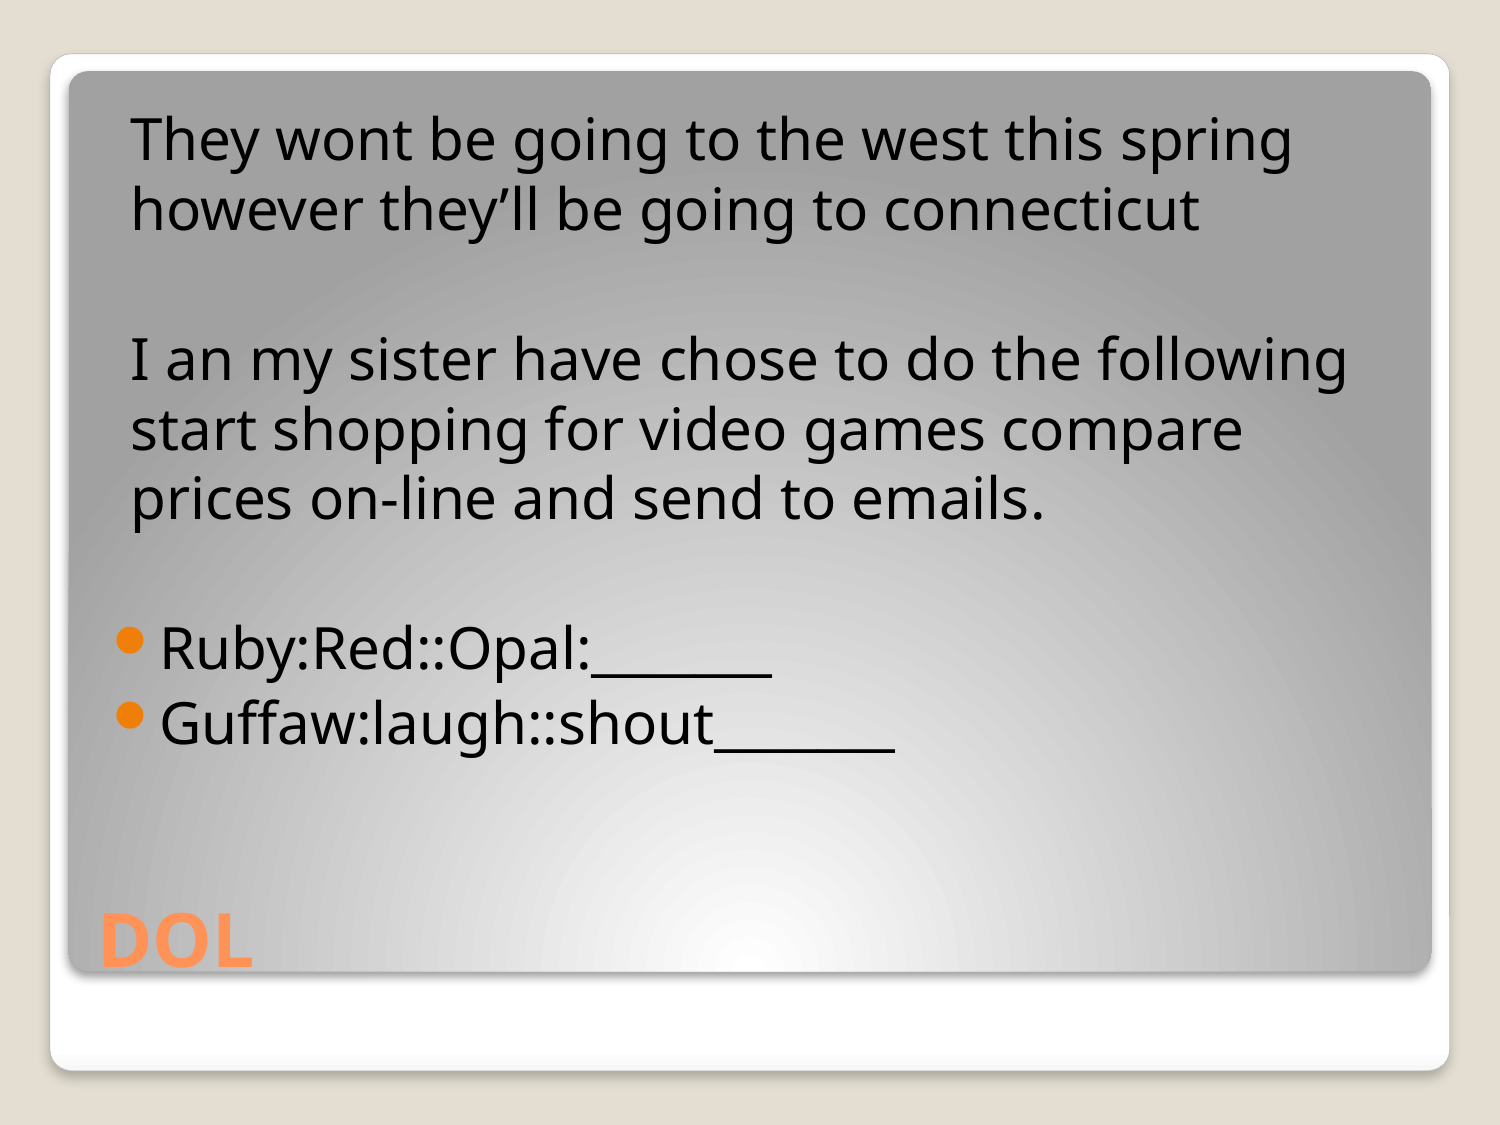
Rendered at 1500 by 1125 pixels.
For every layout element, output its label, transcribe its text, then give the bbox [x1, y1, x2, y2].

title DOL [82, 817, 1425, 991]
list They wont be going to the west this spring however they’ll be going to connecticut I an my sister have chose to do the following start shopping for video games compare prices on-line and send to emails. Ruby:Red::Opal:_______ Guffaw:laugh::shout_______ [82, 86, 1425, 774]
